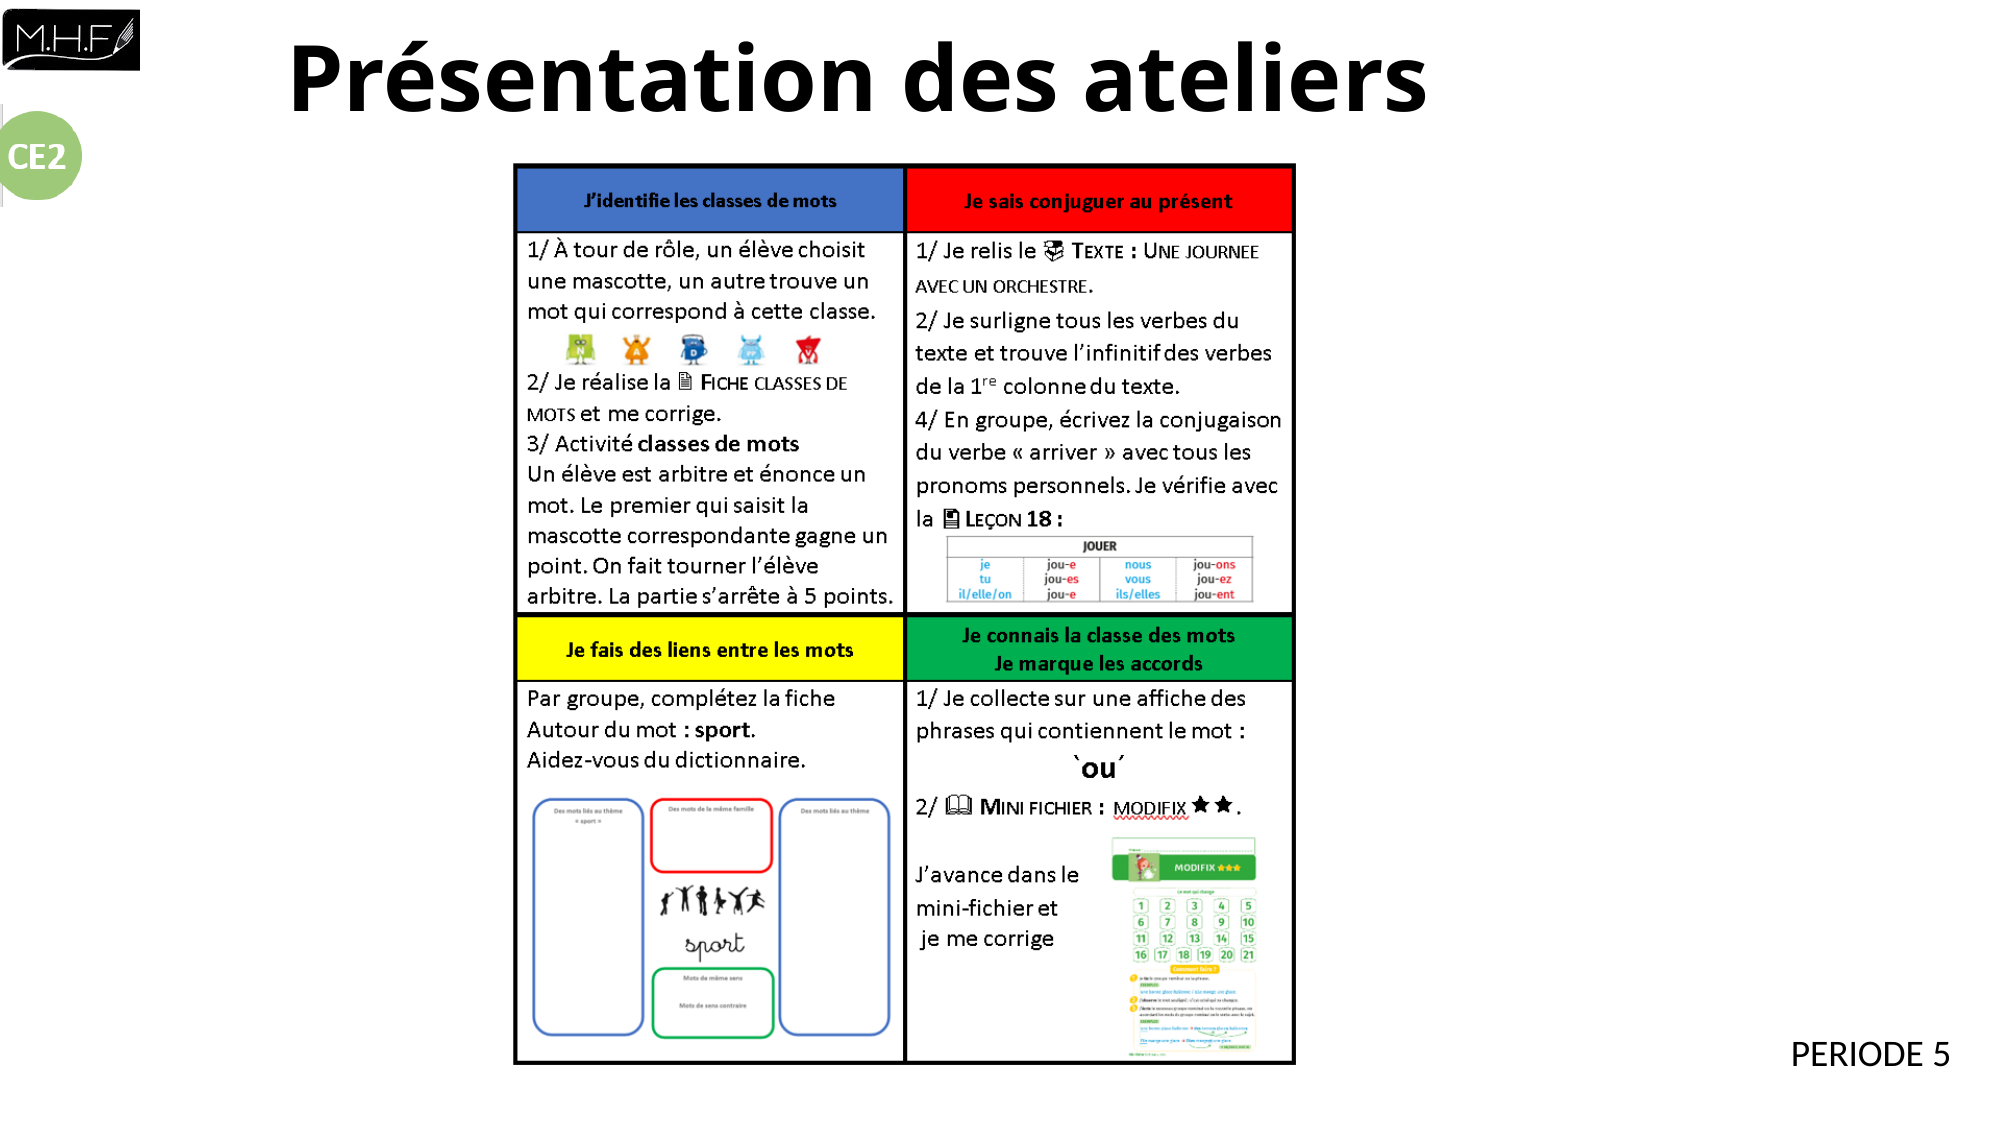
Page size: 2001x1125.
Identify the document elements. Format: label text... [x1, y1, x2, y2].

title Présentation des ateliers [271, 7, 1818, 156]
text_box PERIODE 5 [1362, 1021, 1967, 1082]
picture [0, 104, 87, 207]
picture [506, 155, 1297, 1066]
picture [0, 7, 140, 74]
